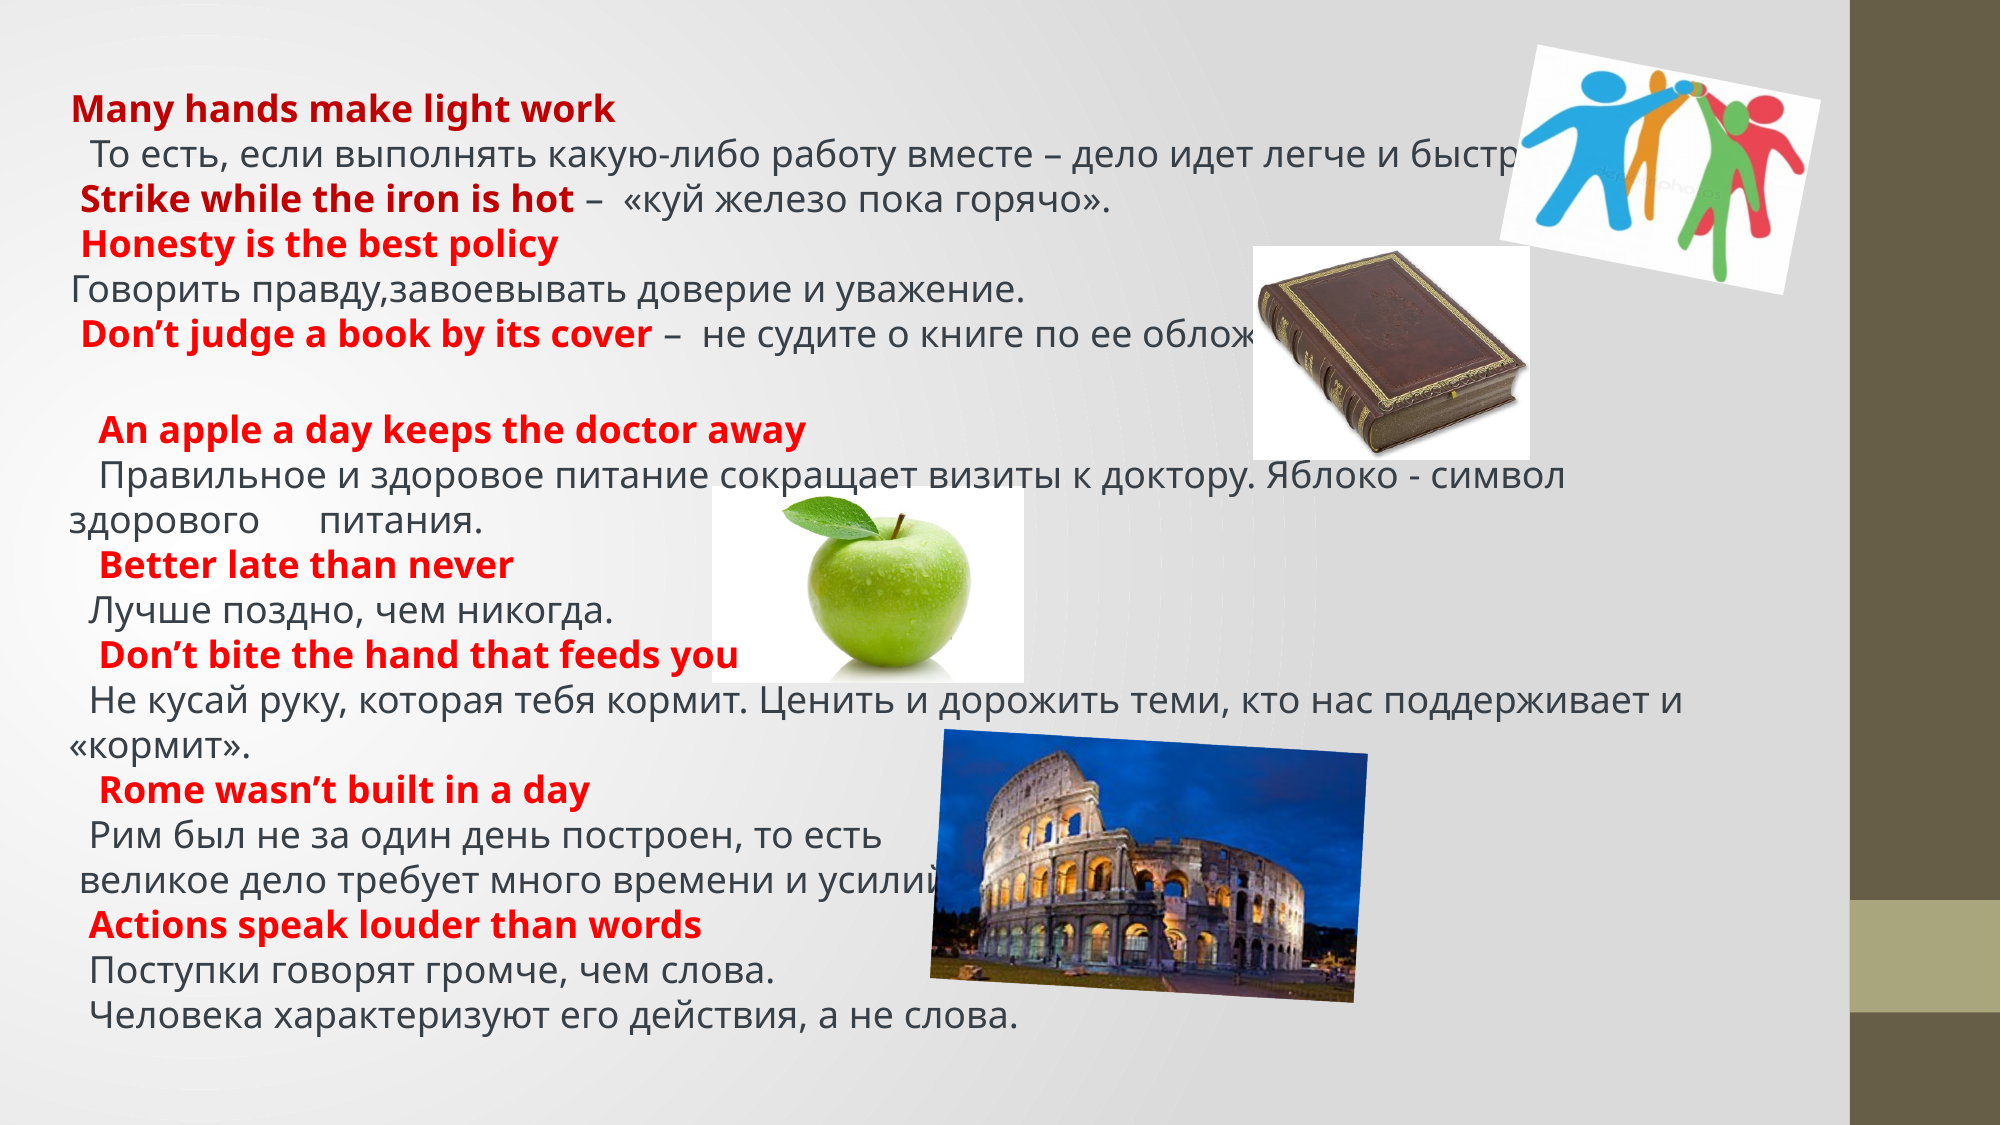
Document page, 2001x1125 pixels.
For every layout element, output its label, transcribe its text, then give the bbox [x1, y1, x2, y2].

text_box An apple a day keeps the doctor away Правильное и здоровое питание сокращает визиты к доктору. Яблоко - символ здорового питания. Better late than never Лучше поздно, чем никогда. Don’t bite the hand that feeds you Не кусай руку, которая тебя кормит. Ценить и дорожить теми, кто нас поддерживает и «кормит». Rome wasn’t built in a day Рим был не за один день построен, то есть великое дело требует много времени и усилий. Actions speak louder than words Поступки говорят громче, чем слова. Человека характеризуют его действия, а не слова. [54, 398, 1764, 1043]
picture [1252, 45, 1820, 460]
picture [711, 486, 1024, 684]
text_box Many hands make light work То есть, если выполнять какую-либо работу вместе – дело идет легче и быстрее. Strike while the iron is hot – «куй железо пока горячо». Honesty is the best policy Говорить правду,завоевывать доверие и уважение. Don’t judge a book by its cover – не судите о книге по ее обложке. [55, 32, 1806, 363]
picture [930, 729, 1367, 1002]
